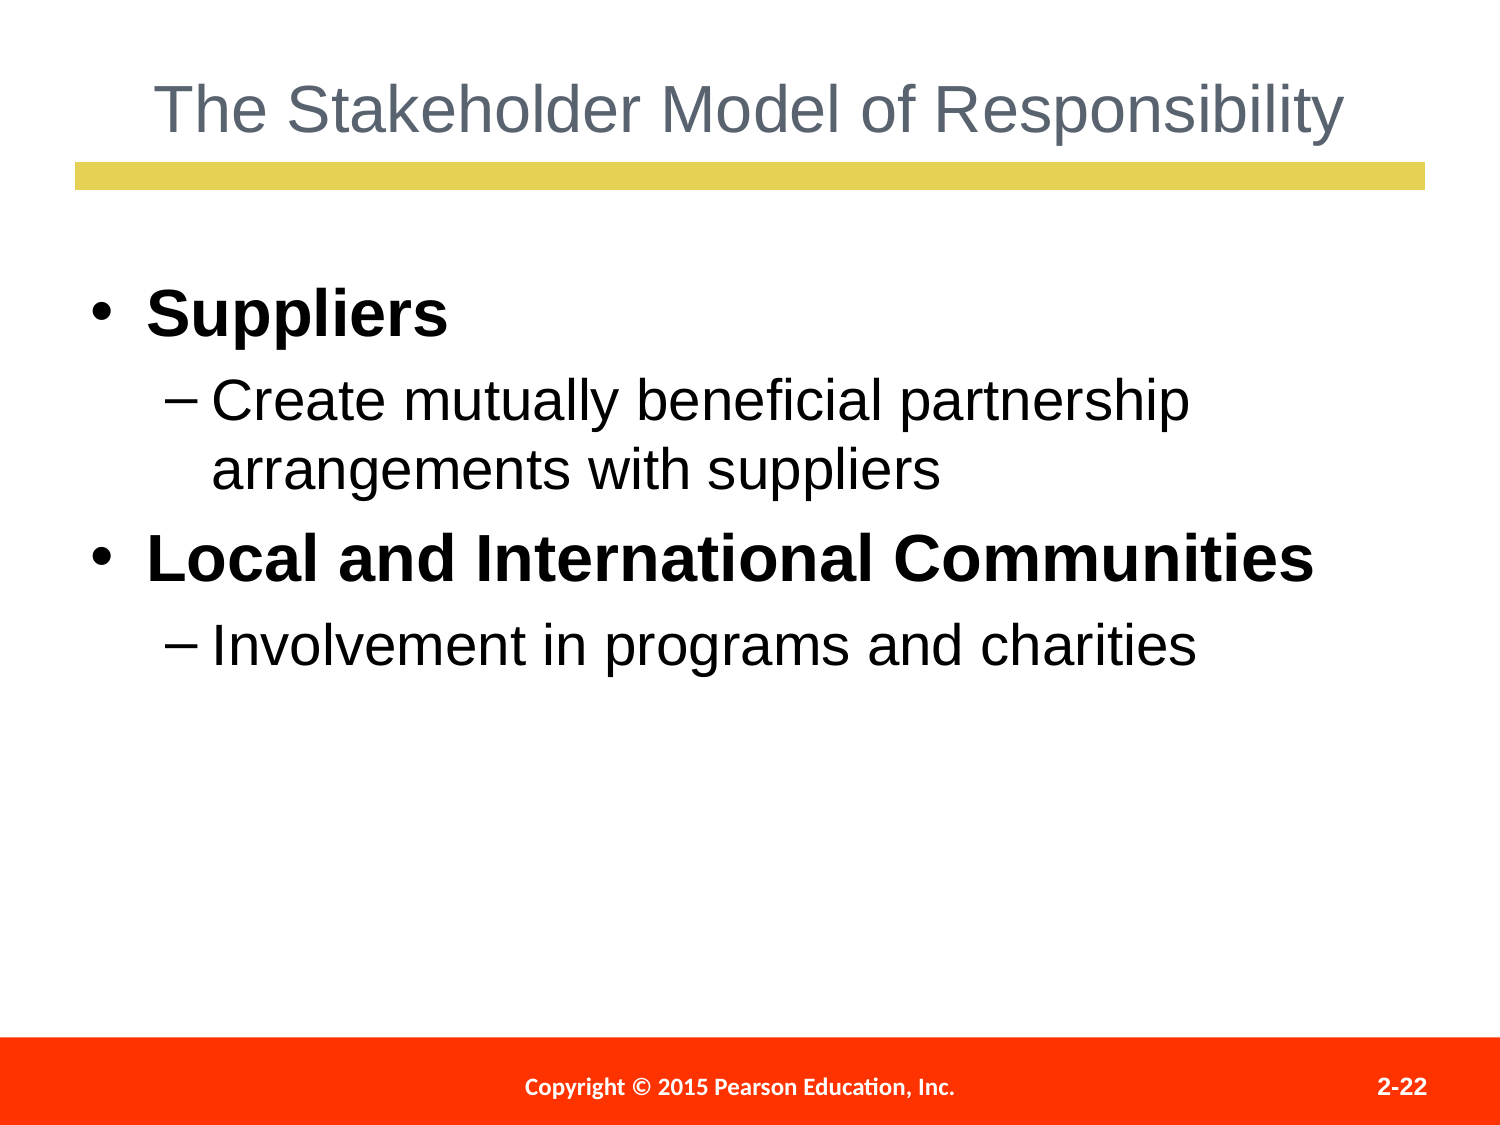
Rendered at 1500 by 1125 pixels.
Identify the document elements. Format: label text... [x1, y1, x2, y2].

list Suppliers Create mutually beneficial partnership arrangements with suppliers Local and International Communities Involvement in programs and charities [74, 262, 1426, 1006]
title The Stakeholder Model of Responsibility [74, 12, 1426, 201]
